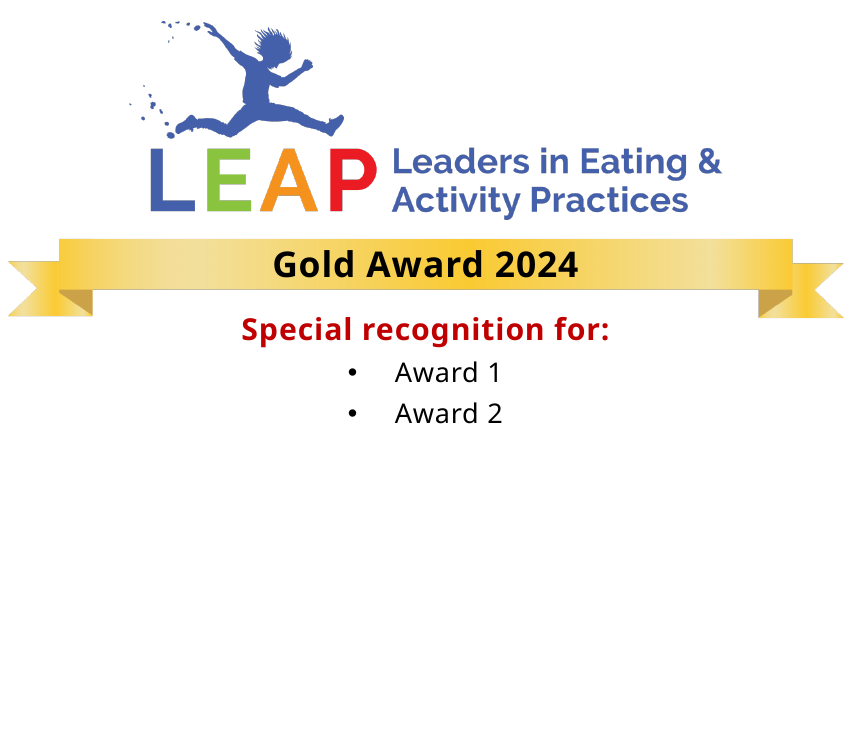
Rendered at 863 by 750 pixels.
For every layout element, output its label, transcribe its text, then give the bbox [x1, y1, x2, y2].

title Gold Award 2024 [60, 239, 791, 293]
list Special recognition for: Award 1 Award 2 [92, 307, 759, 603]
picture [1, 0, 863, 338]
